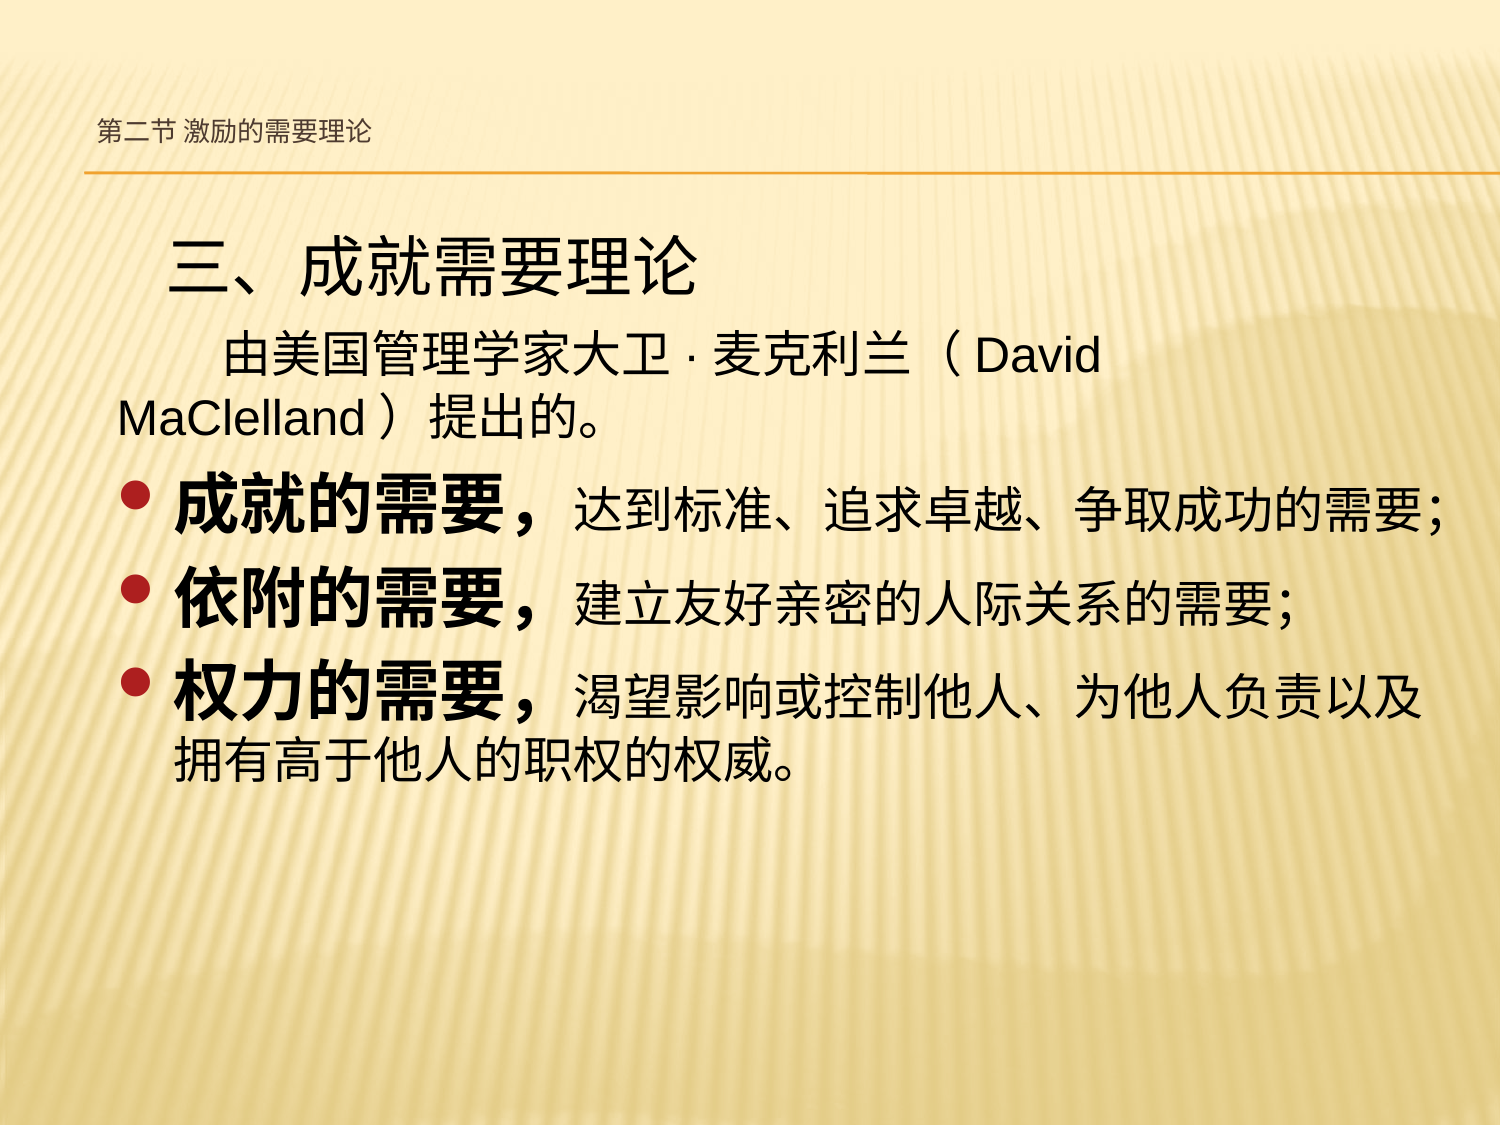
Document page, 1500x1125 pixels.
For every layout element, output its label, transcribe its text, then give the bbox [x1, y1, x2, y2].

title 第二节 激励的需要理论 [82, 82, 1432, 155]
text_box 由美国管理学家大卫·麦克利兰（David MaClelland）提出的。 [101, 298, 1397, 453]
text_box 成就的需要，达到标准、追求卓越、争取成功的需要； 依附的需要，建立友好亲密的人际关系的需要； 权力的需要，渴望影响或控制他人、为他人负责以及拥有高于他人的职权的权威。 [101, 454, 1452, 1061]
text_box 三、成就需要理论 [119, 216, 1381, 298]
list [81, 201, 1426, 972]
